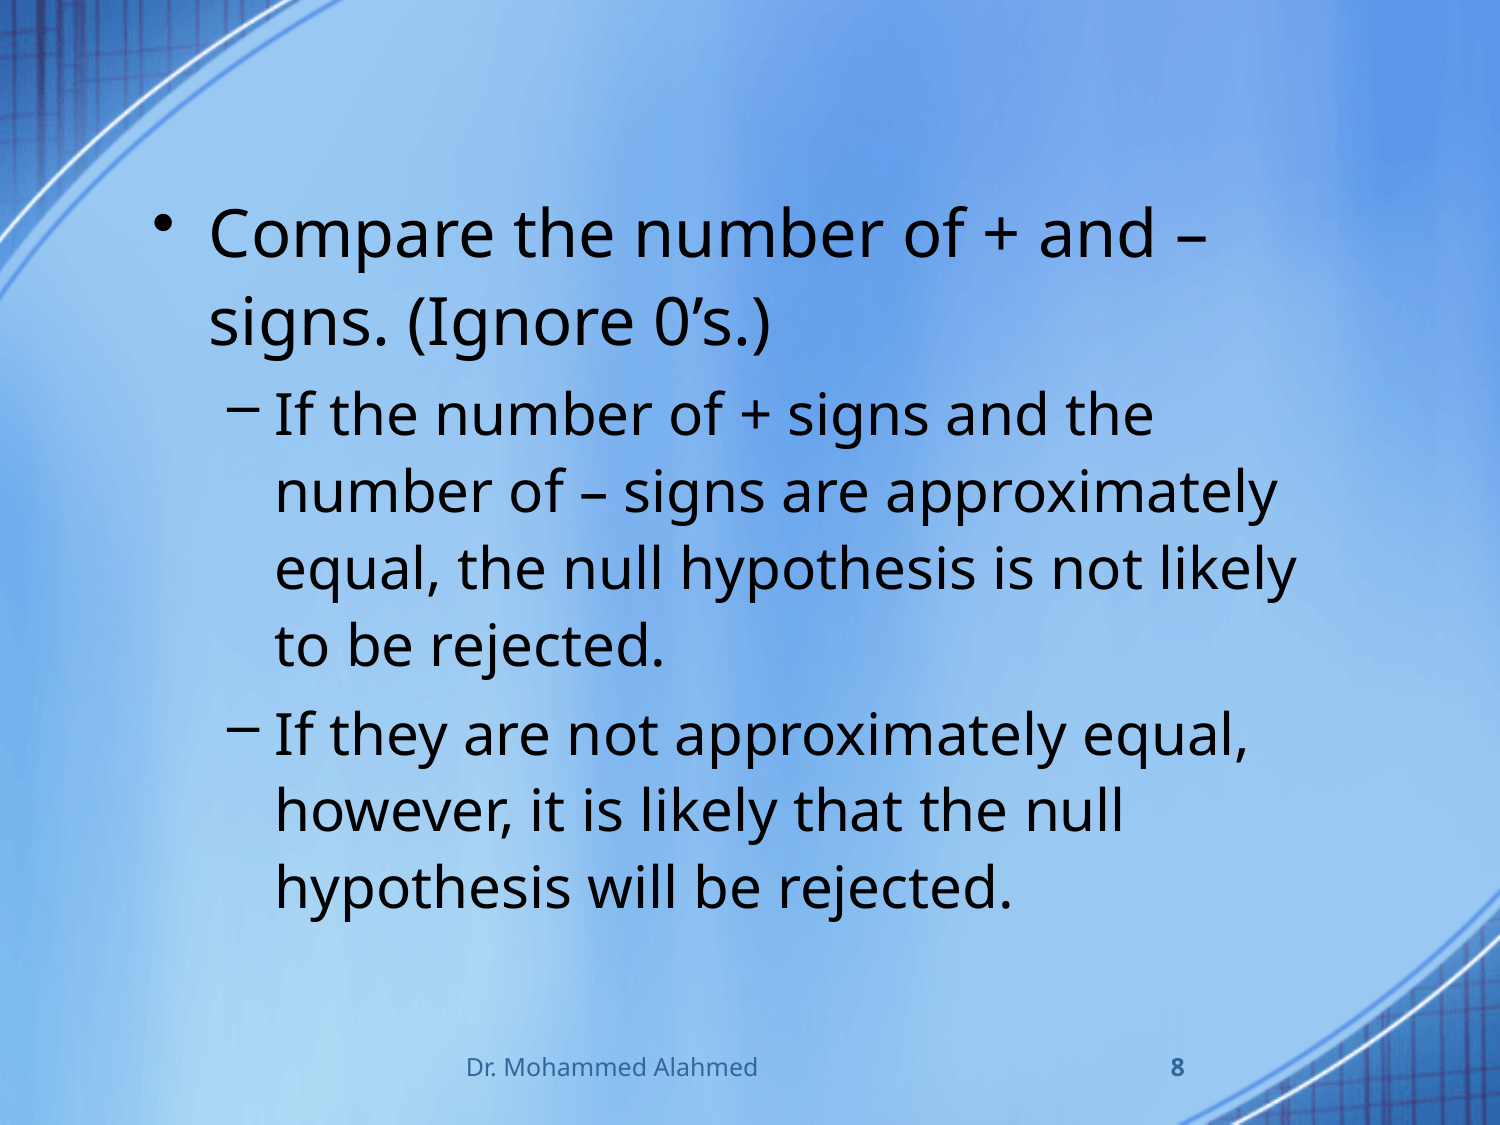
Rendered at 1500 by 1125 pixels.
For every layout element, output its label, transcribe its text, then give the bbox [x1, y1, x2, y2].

slide_number 8 [887, 1037, 1201, 1100]
picture [0, 0, 1500, 1125]
footer Dr. Mohammed Alahmed [374, 1037, 851, 1100]
list Compare the number of + and – signs. (Ignore 0’s.) If the number of + signs and the number of – signs are approximately equal, the null hypothesis is not likely to be rejected. If they are not approximately equal, however, it is likely that the null hypothesis will be rejected. [137, 174, 1351, 976]
